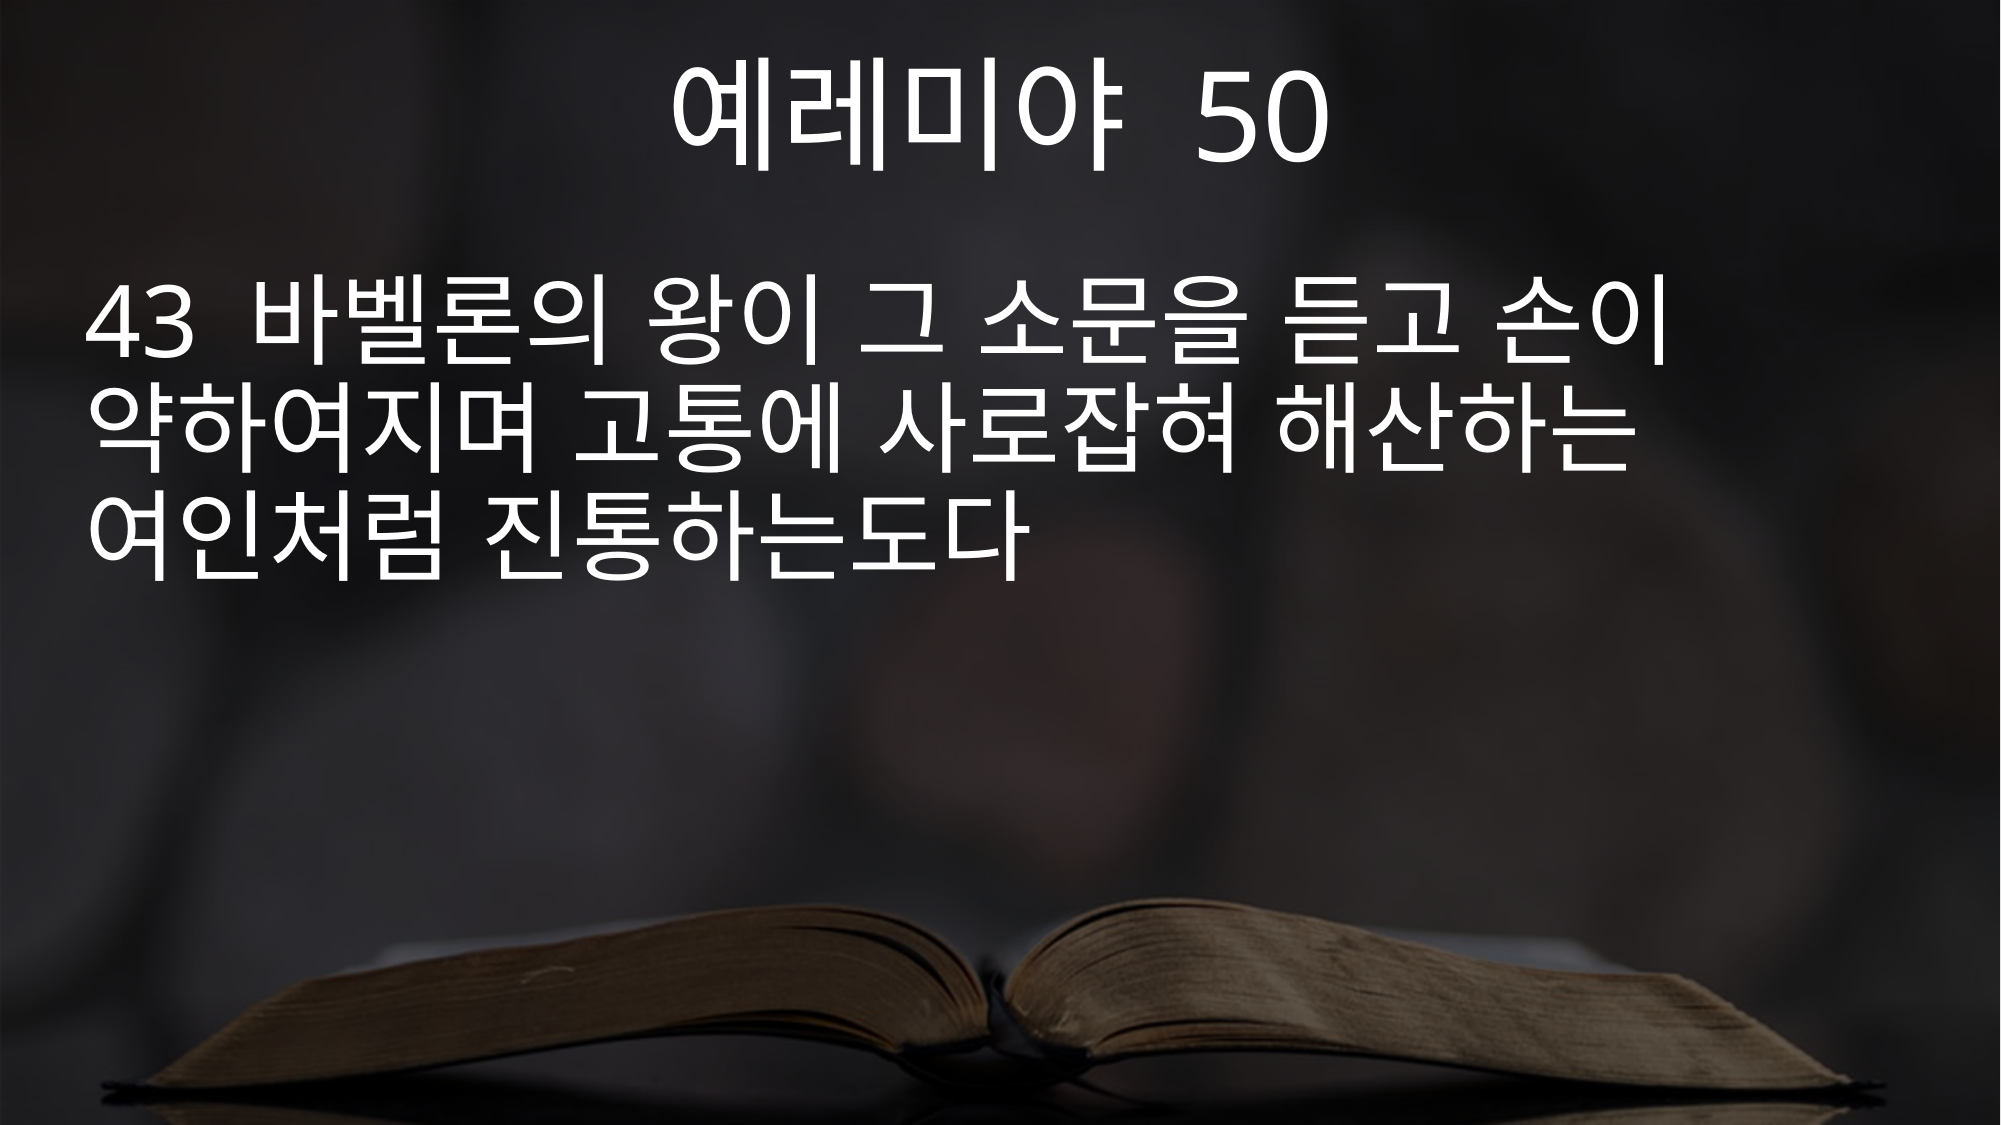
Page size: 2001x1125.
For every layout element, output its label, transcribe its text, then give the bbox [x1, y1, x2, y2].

picture [0, 0, 2001, 1125]
footer 예레미야 50 [0, 32, 2000, 192]
list 43 바벨론의 왕이 그 소문을 듣고 손이 약하여지며 고통에 사로잡혀 해산하는 여인처럼 진통하는도다 [69, 263, 1953, 423]
